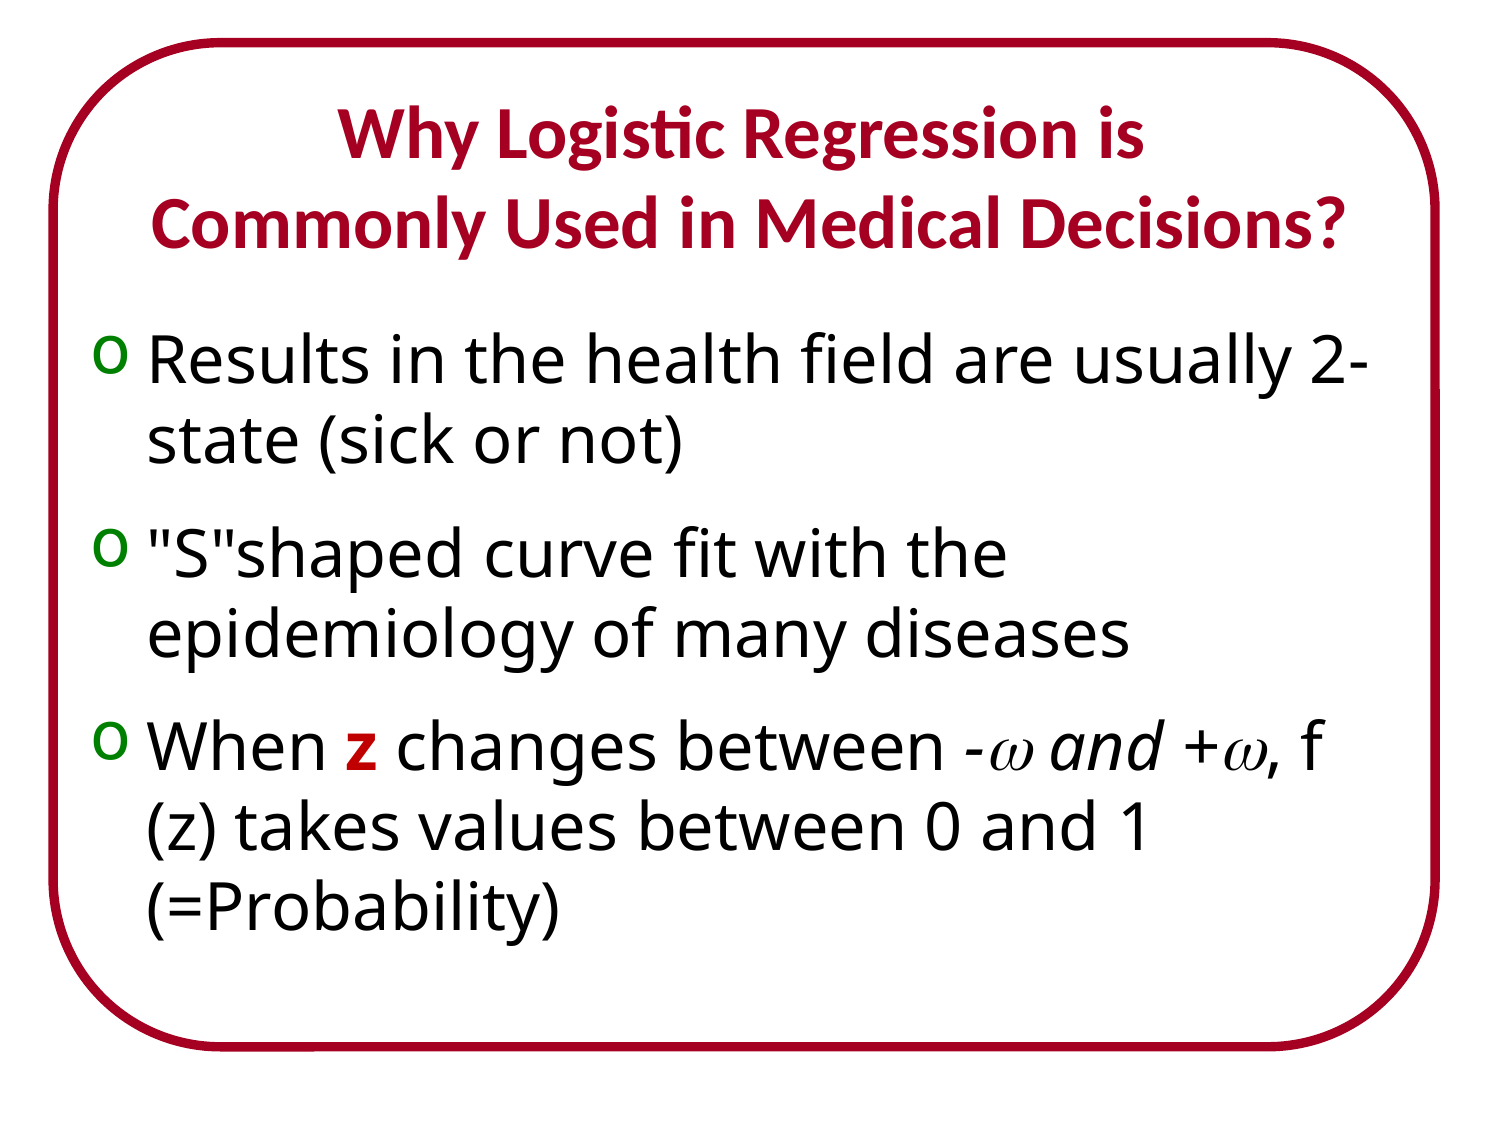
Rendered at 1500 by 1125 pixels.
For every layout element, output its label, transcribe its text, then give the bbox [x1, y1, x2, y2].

list Results in the health field are usually 2-state (sick or not) "S"shaped curve fit with the epidemiology of many diseases When z changes between - and +, f (z) takes values ​​between 0 and 1 (=Probability) [74, 309, 1426, 1059]
title Why Logistic Regression is Commonly Used in Medical Decisions? [52, 79, 1448, 268]
